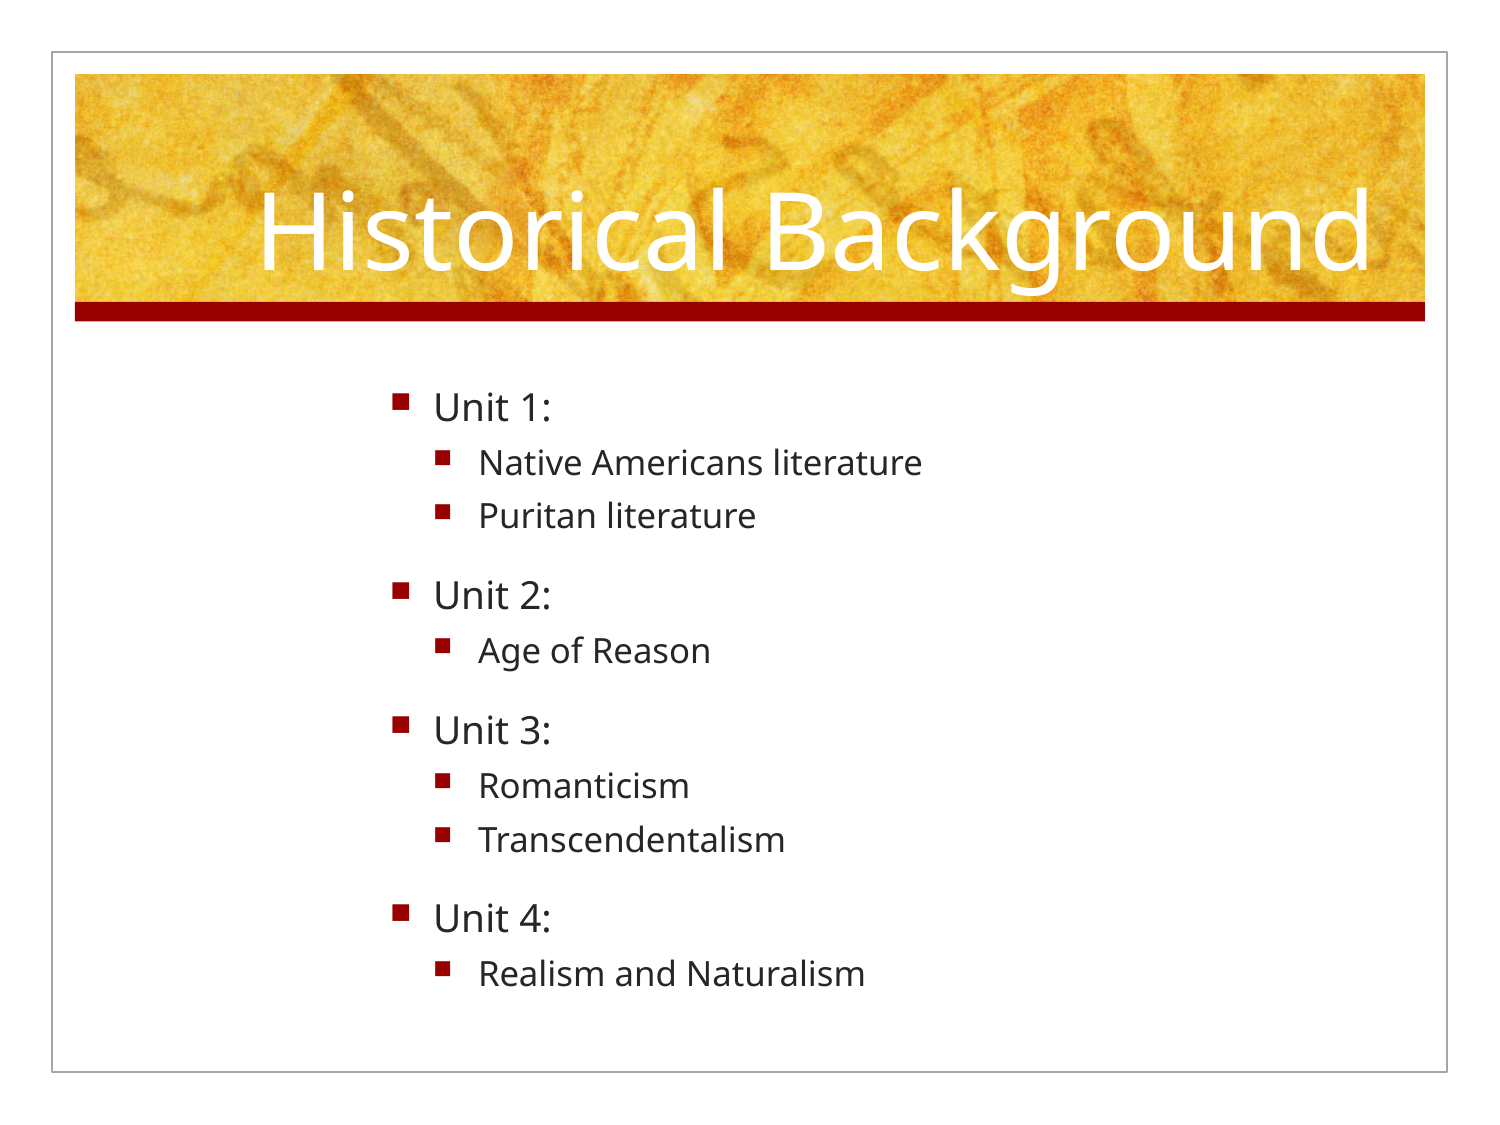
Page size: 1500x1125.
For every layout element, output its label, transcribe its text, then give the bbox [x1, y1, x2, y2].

title Historical Background [108, 74, 1392, 292]
picture [75, 74, 1425, 301]
list Unit 1: Native Americans literature Puritan literature Unit 2: Age of Reason Unit 3: Romanticism Transcendentalism Unit 4: Realism and Naturalism [375, 375, 1392, 1005]
